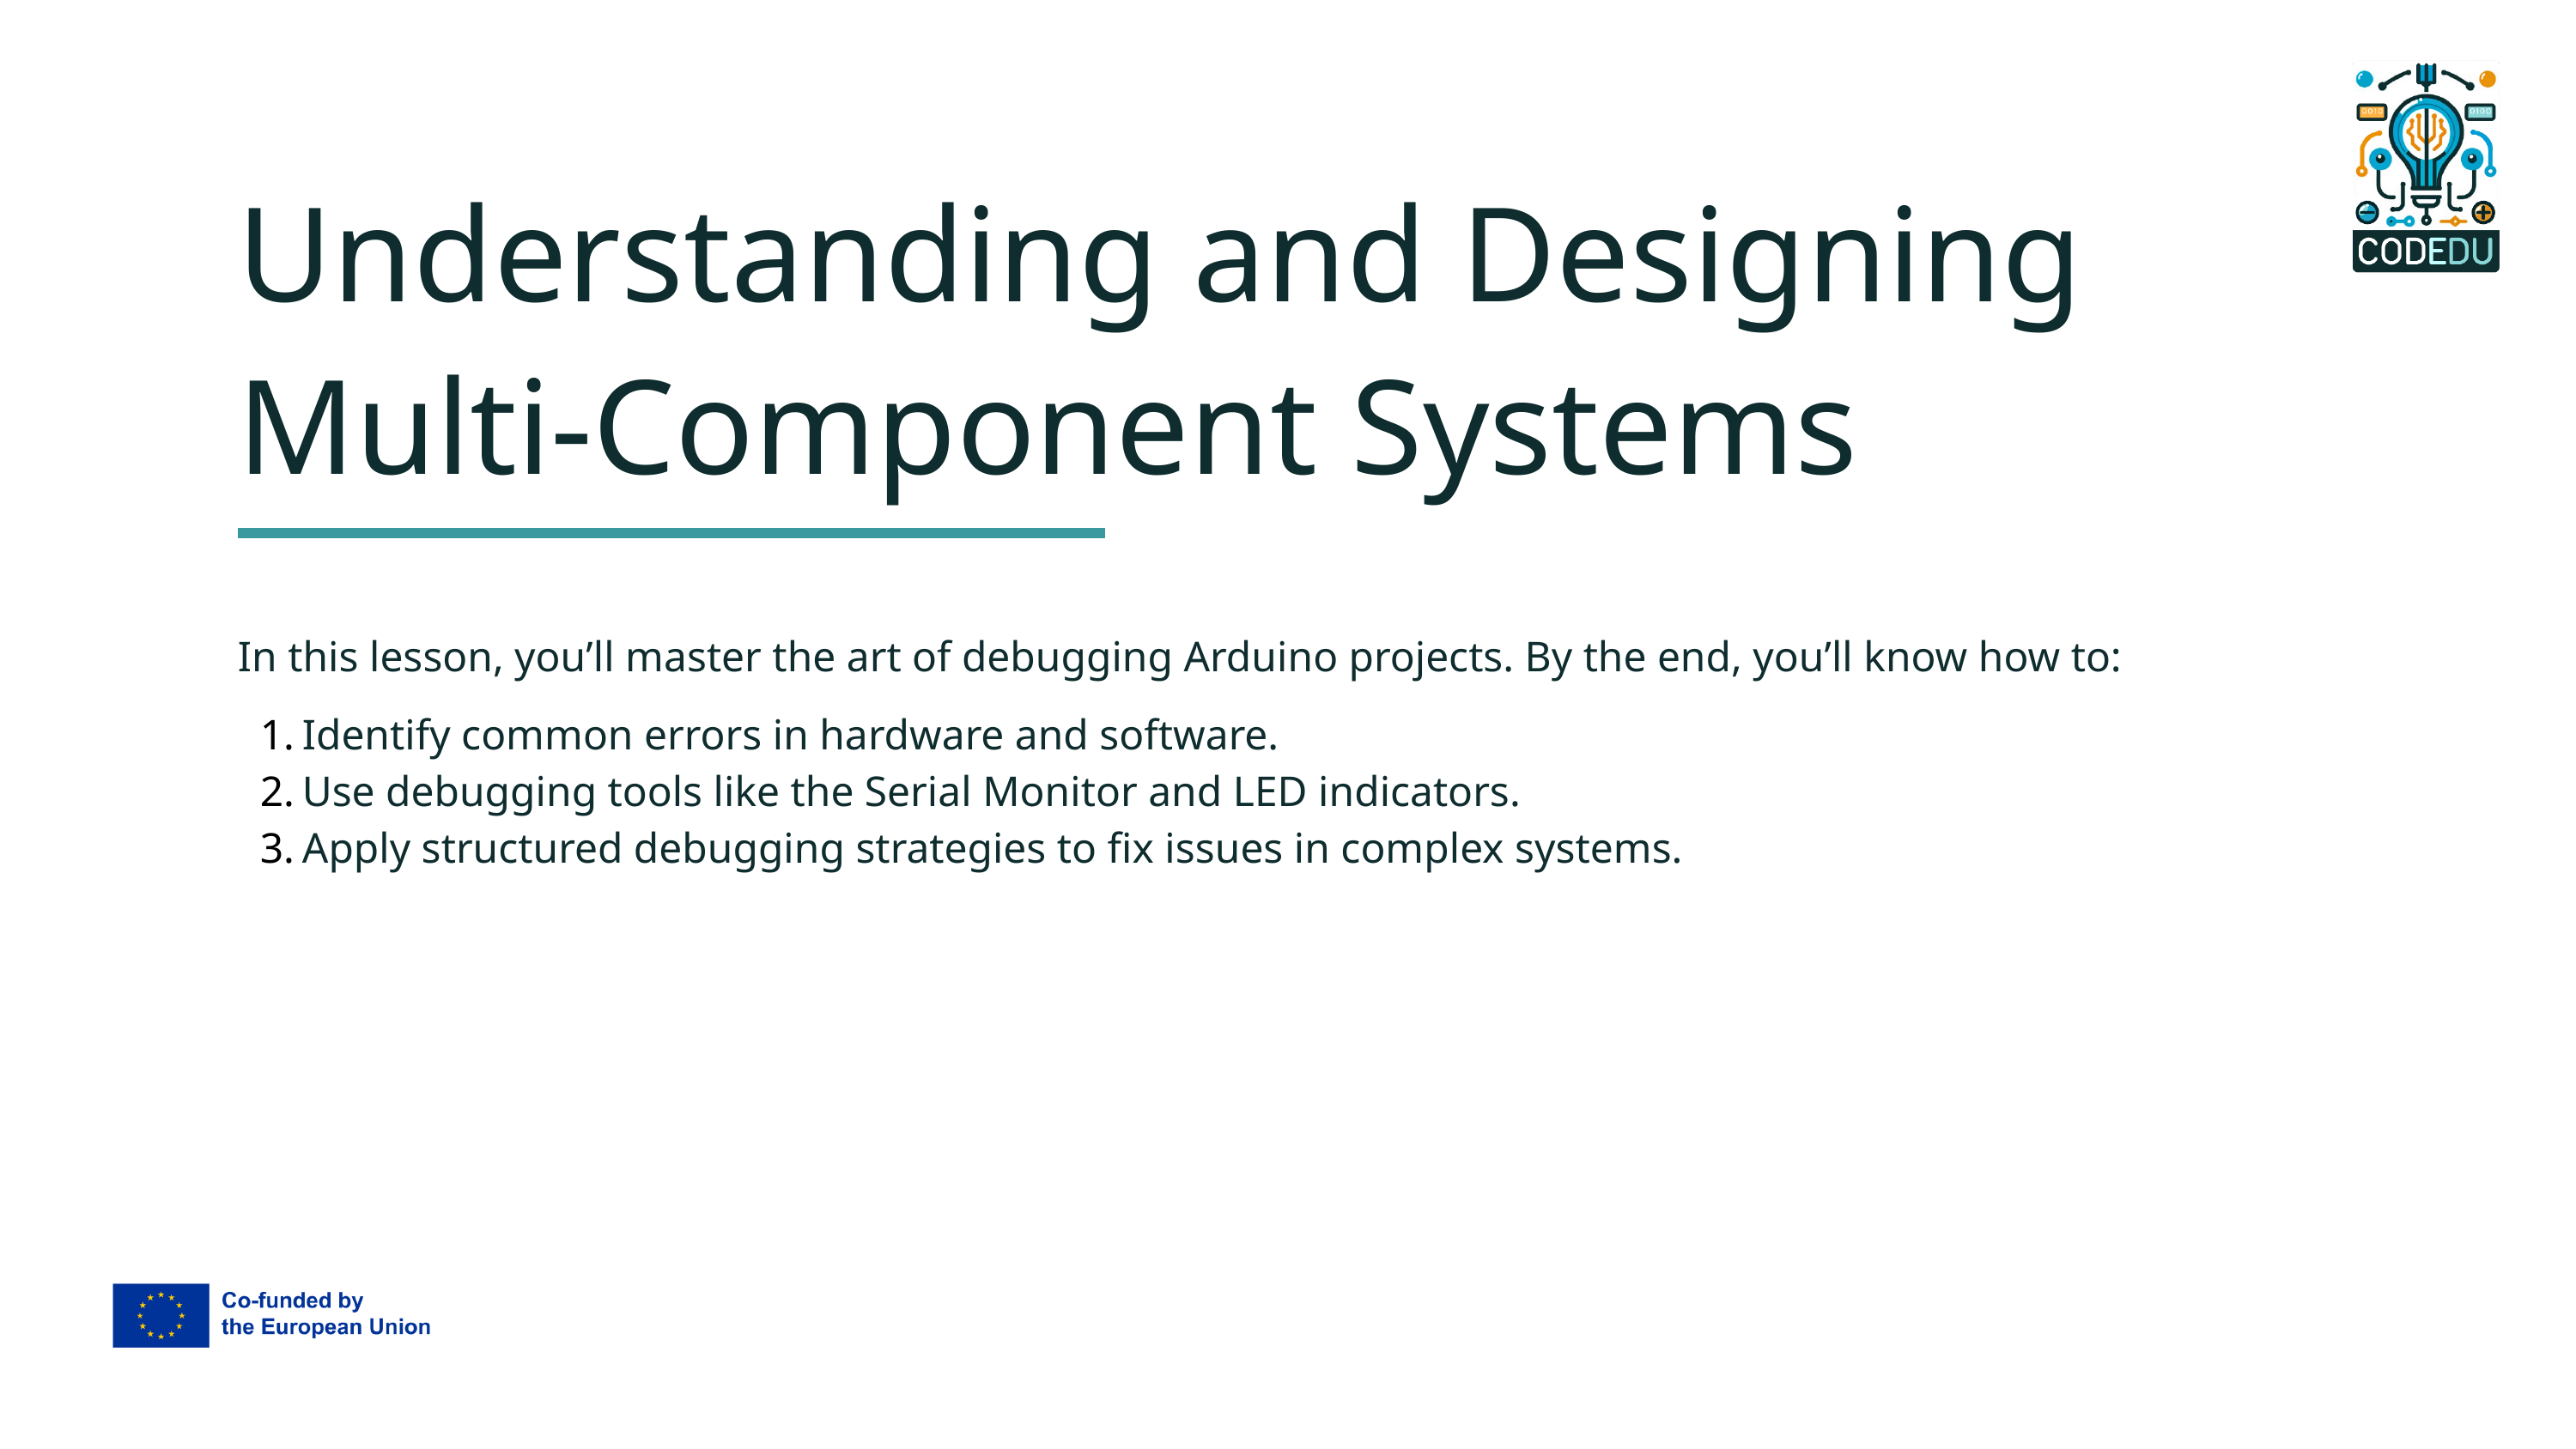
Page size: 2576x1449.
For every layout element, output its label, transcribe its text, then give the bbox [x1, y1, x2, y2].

text_box [107, 1278, 443, 1353]
text_box In this lesson, you’ll master the art of debugging Arduino projects. By the end, you’ll know how to: Identify common errors in hardware and software. Use debugging tools like the Serial Monitor and LED indicators. Apply structured debugging strategies to fix issues in complex systems. [237, 623, 2382, 966]
picture [2221, 0, 2576, 395]
text_box Understanding and Designing Multi-Component Systems [237, 155, 2222, 500]
